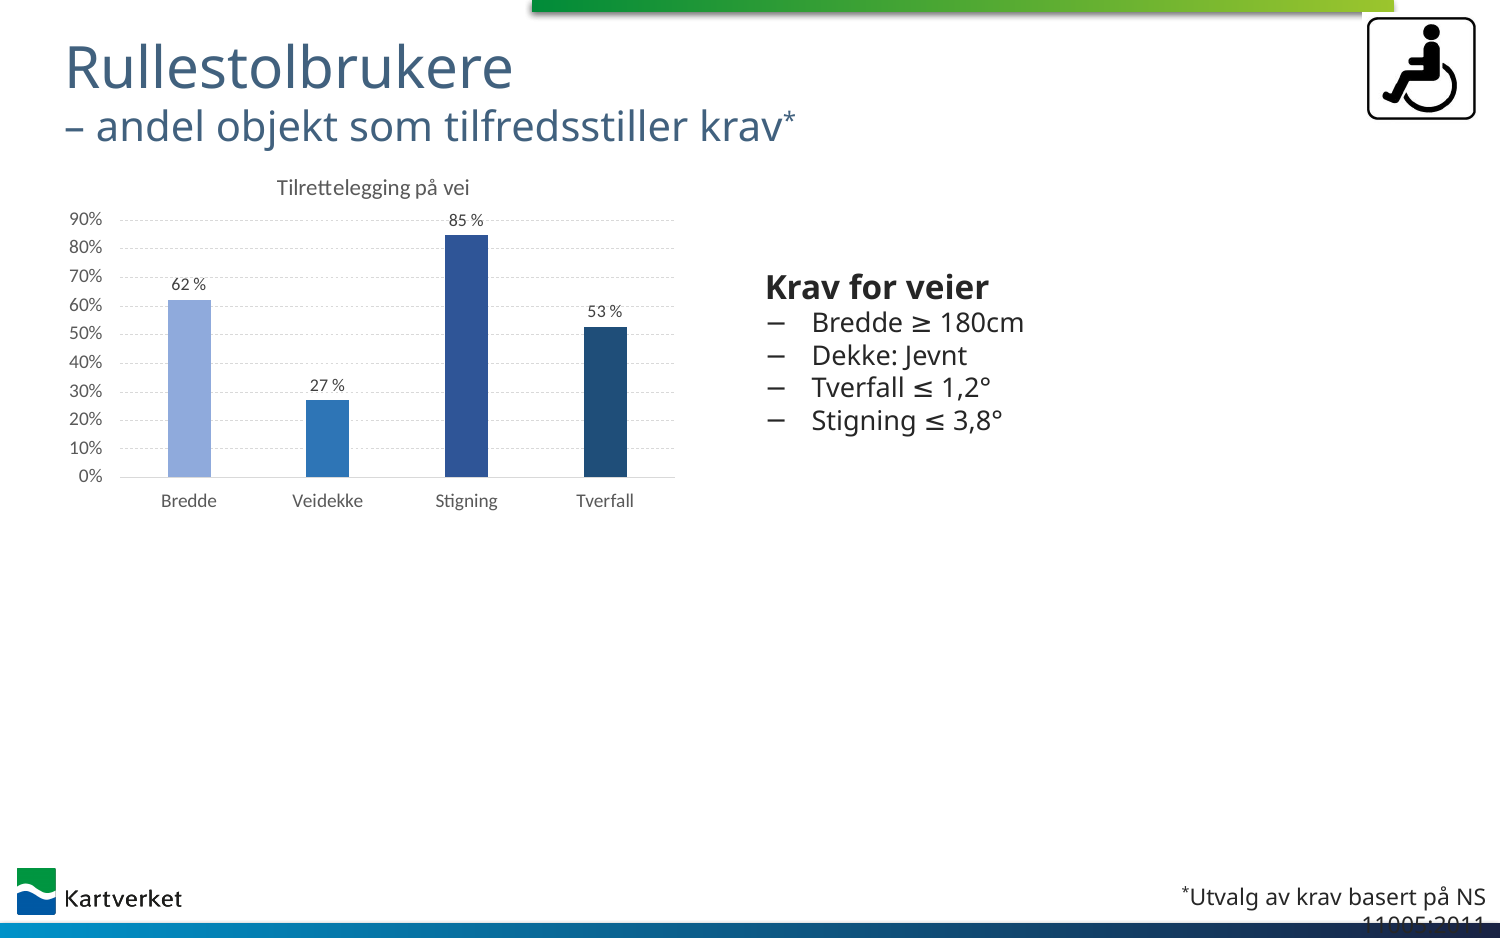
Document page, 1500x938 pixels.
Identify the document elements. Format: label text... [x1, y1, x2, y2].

text_box Krav for veier Bredde ≥ 180cm Dekke: Jevnt Tverfall ≤ 1,2° Stigning ≤ 3,8° [750, 258, 1234, 444]
picture [1362, 12, 1481, 126]
picture [62, 166, 685, 519]
text_box Rullestolbrukere – andel objekt som tilfredsstiller krav* [49, 25, 1431, 158]
text_box *Utvalg av krav basert på NS 11005:2011 [1068, 873, 1500, 938]
